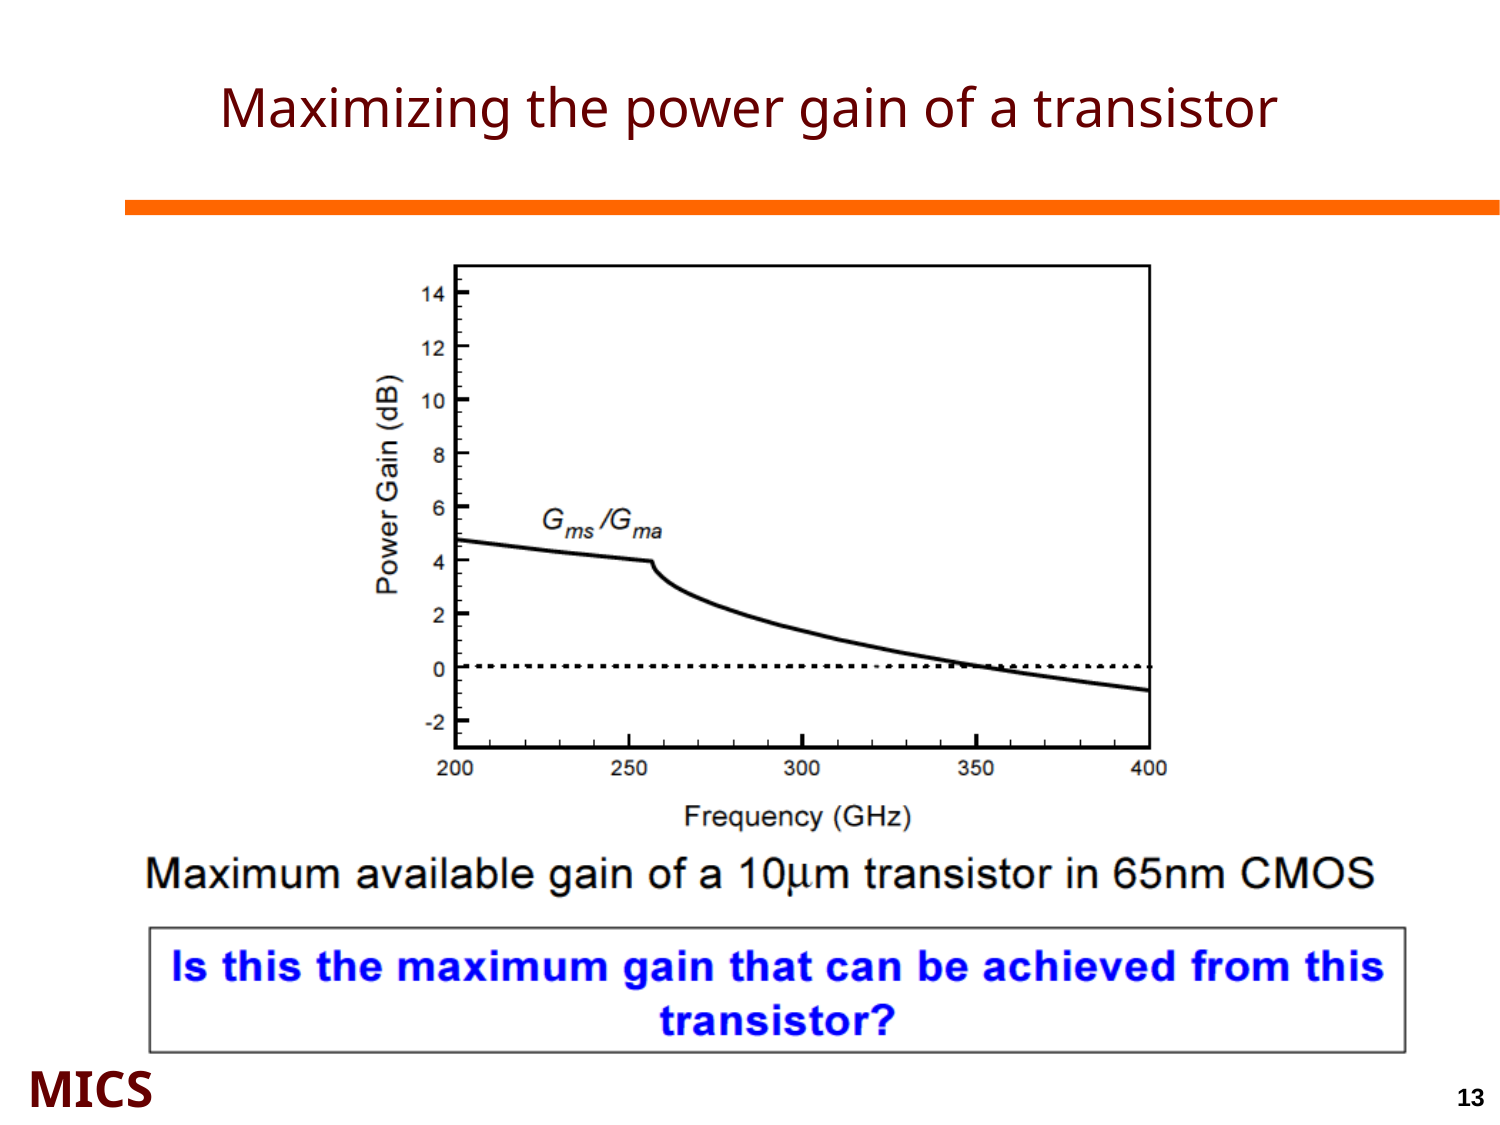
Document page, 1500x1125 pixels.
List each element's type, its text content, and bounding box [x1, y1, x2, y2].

picture [137, 248, 1438, 1061]
slide_number 13 [1425, 1067, 1500, 1125]
title Maximizing the power gain of a transistor [112, 12, 1388, 201]
